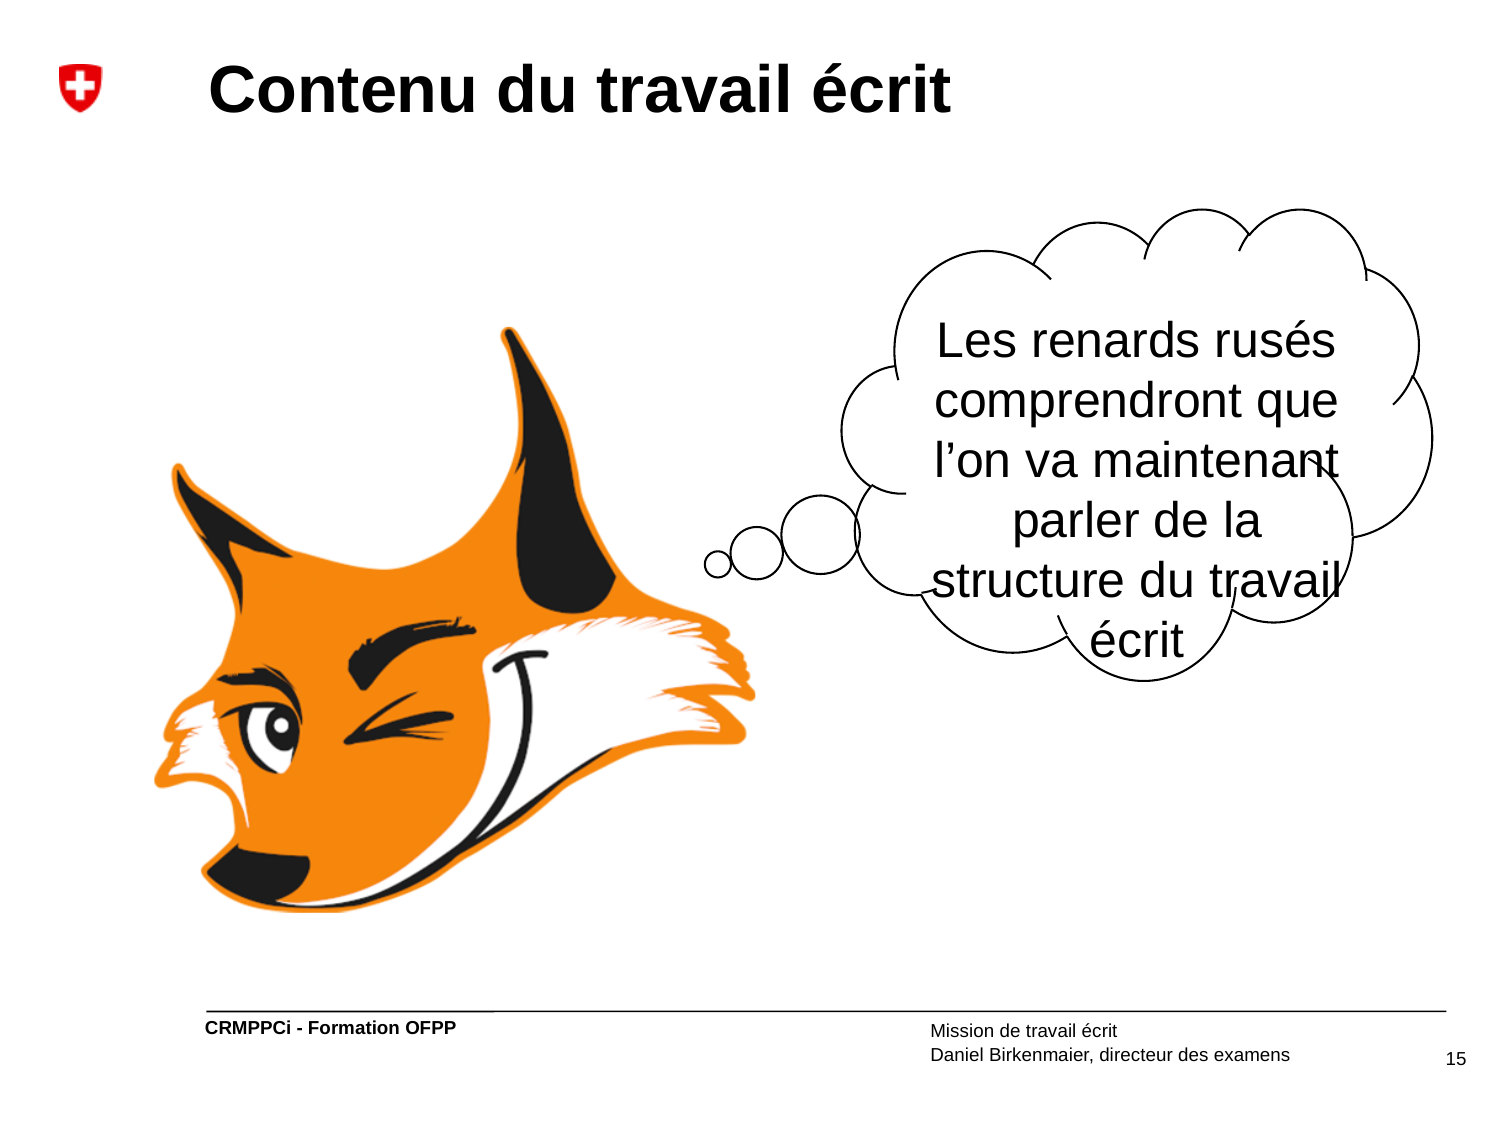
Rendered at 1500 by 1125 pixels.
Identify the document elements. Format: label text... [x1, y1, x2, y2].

picture [137, 312, 769, 944]
picture [59, 64, 103, 114]
slide_number Mission de travail écrit [915, 1011, 1447, 1048]
text_box Les renards rusés comprendront que l’on va maintenant parler de la structure du travail écrit [909, 300, 1365, 710]
footer Daniel Birkenmaier, directeur des examens [915, 1048, 1447, 1071]
text_box [773, 209, 1433, 596]
title Contenu du travail écrit [207, 45, 1433, 209]
